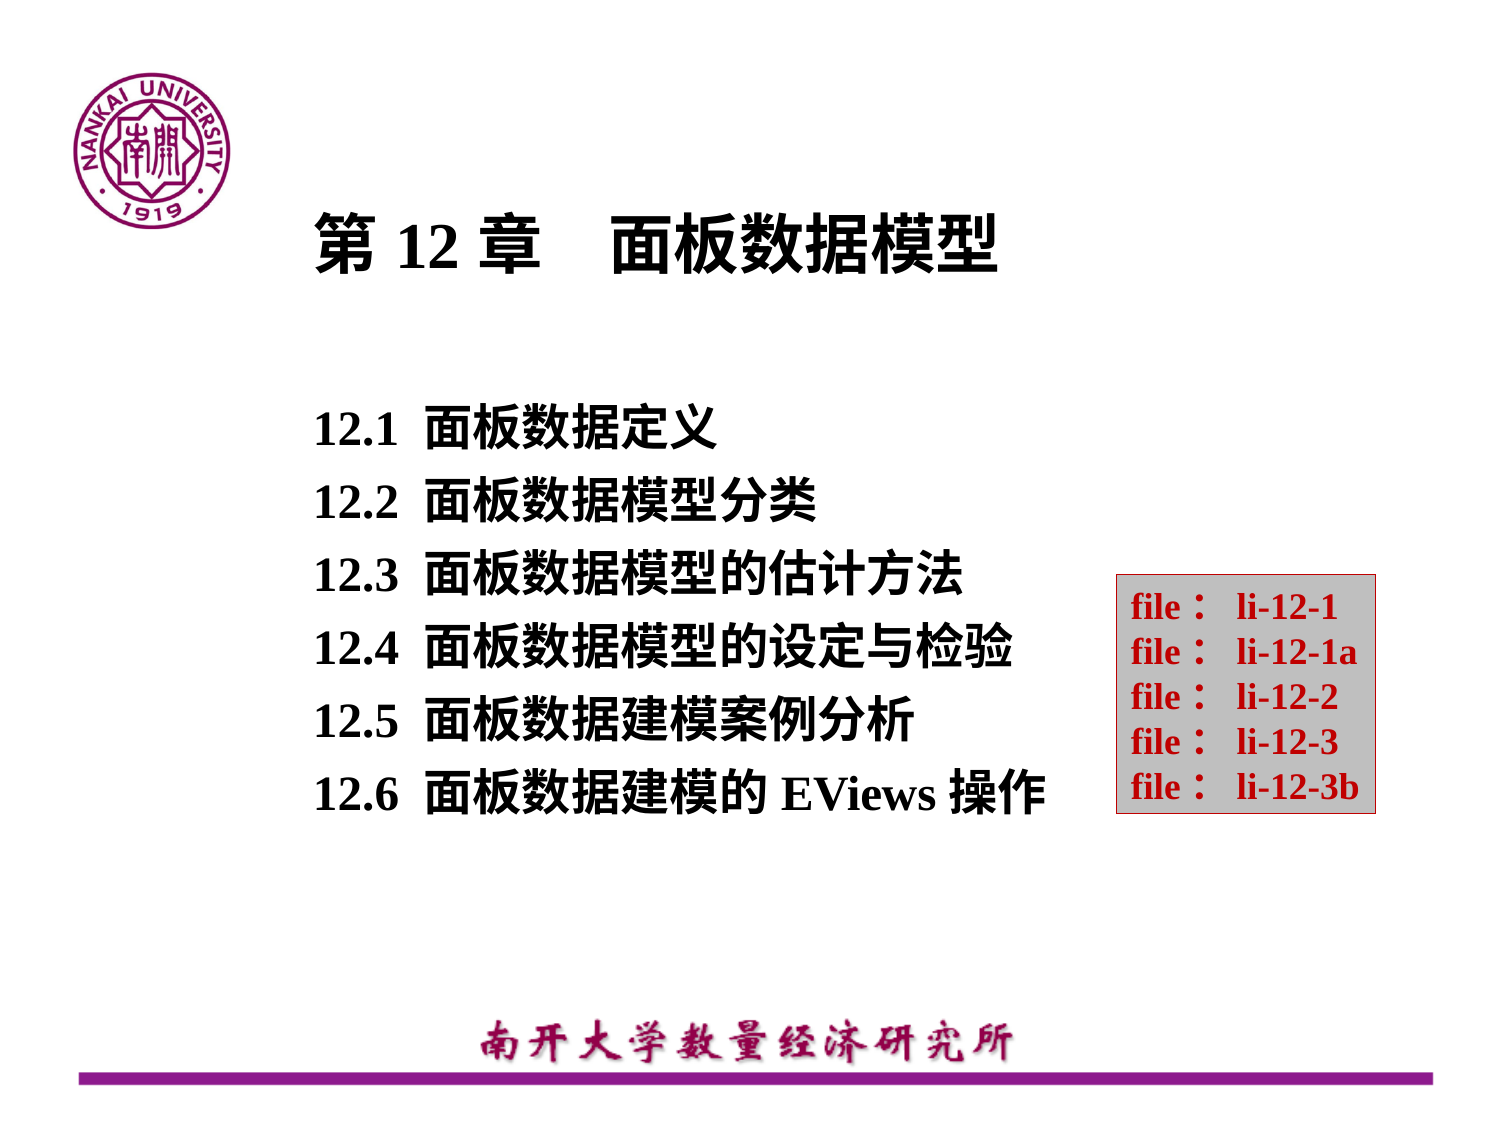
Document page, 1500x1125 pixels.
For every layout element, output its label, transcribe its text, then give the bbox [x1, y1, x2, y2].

text_box file：li-12-1 file：li-12-1a file：li-12-2 file：li-12-3 file：li-12-3b [1116, 574, 1376, 814]
picture [68, 71, 233, 231]
picture [312, 172, 1083, 829]
picture [76, 1011, 1438, 1090]
